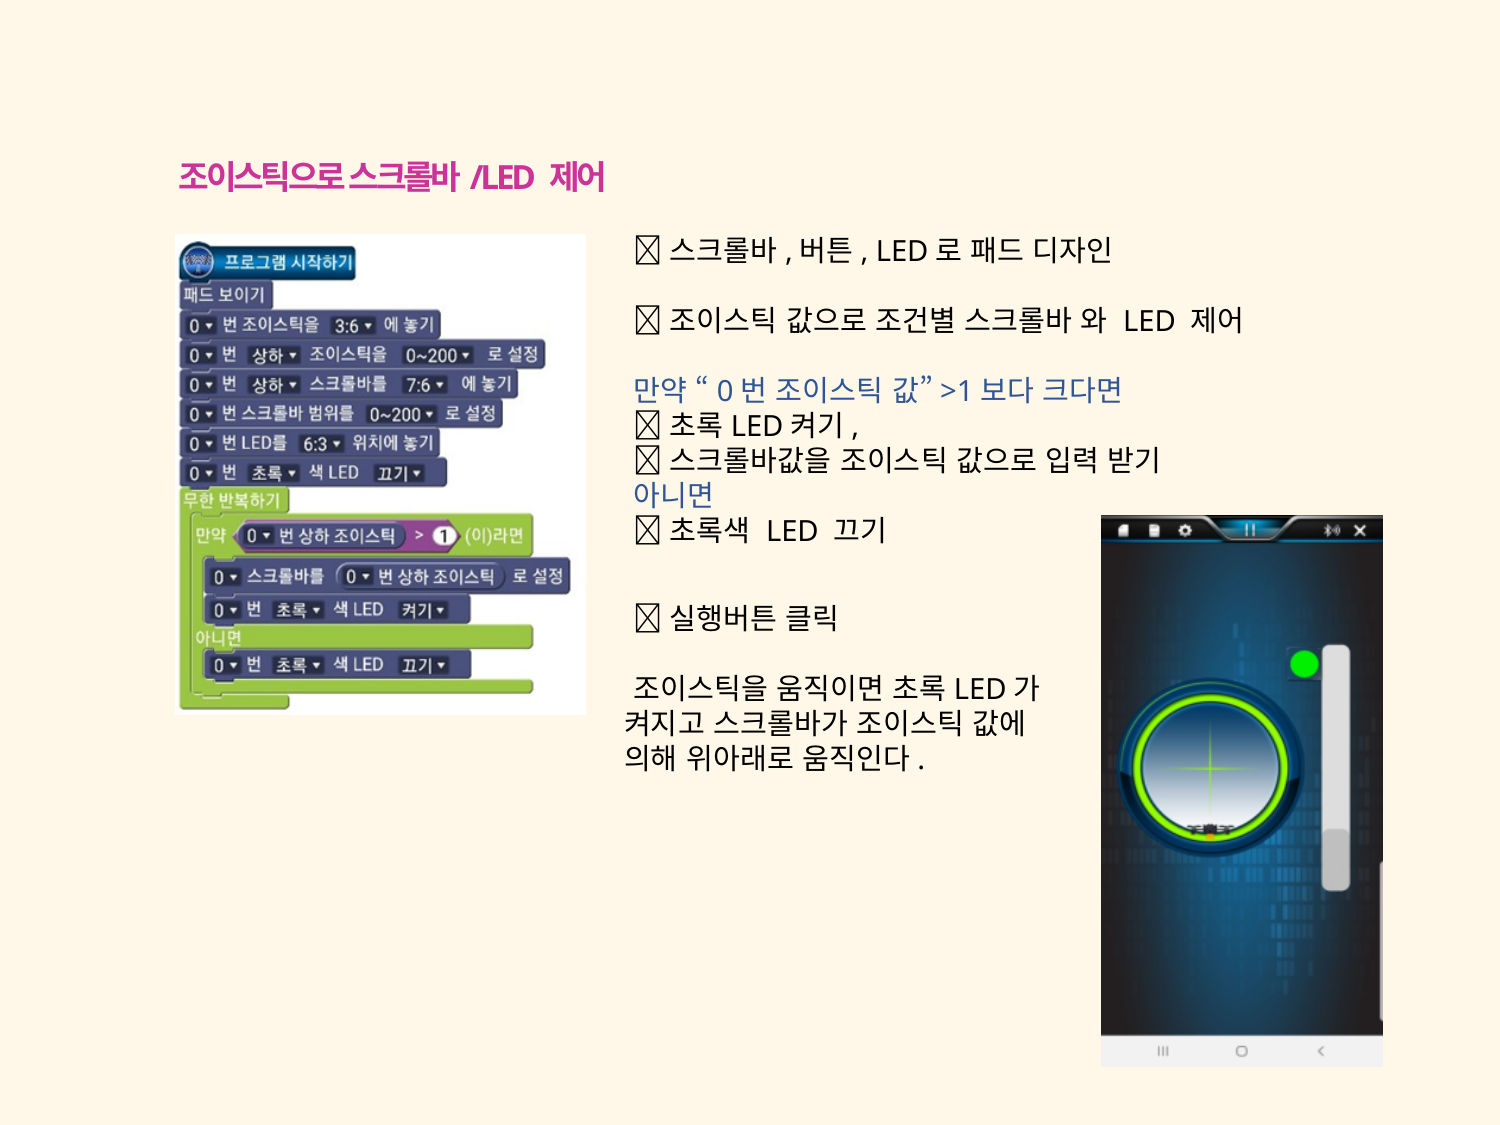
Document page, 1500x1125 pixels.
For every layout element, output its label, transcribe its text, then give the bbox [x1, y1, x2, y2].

text_box 조이스틱으로 스크롤바/LED 제어 [164, 128, 926, 204]
picture [1101, 515, 1383, 1067]
picture [175, 234, 586, 715]
text_box 스크롤바,버튼, LED로 패드 디자인 조이스틱 값으로 조건별 스크롤바 와 LED 제어 만약 “0번 조이스틱 값”>1보다 크다면 초록LED켜기, 스크롤바값을 조이스틱 값으로 입력 받기 아니면 초록색 LED 끄기 [609, 224, 1418, 625]
text_box 실행버튼 클릭 조이스틱을 움직이면 초록LED가 켜지고 스크롤바가 조이스틱 값에 의해 위아래로 움직인다. [609, 593, 1079, 783]
